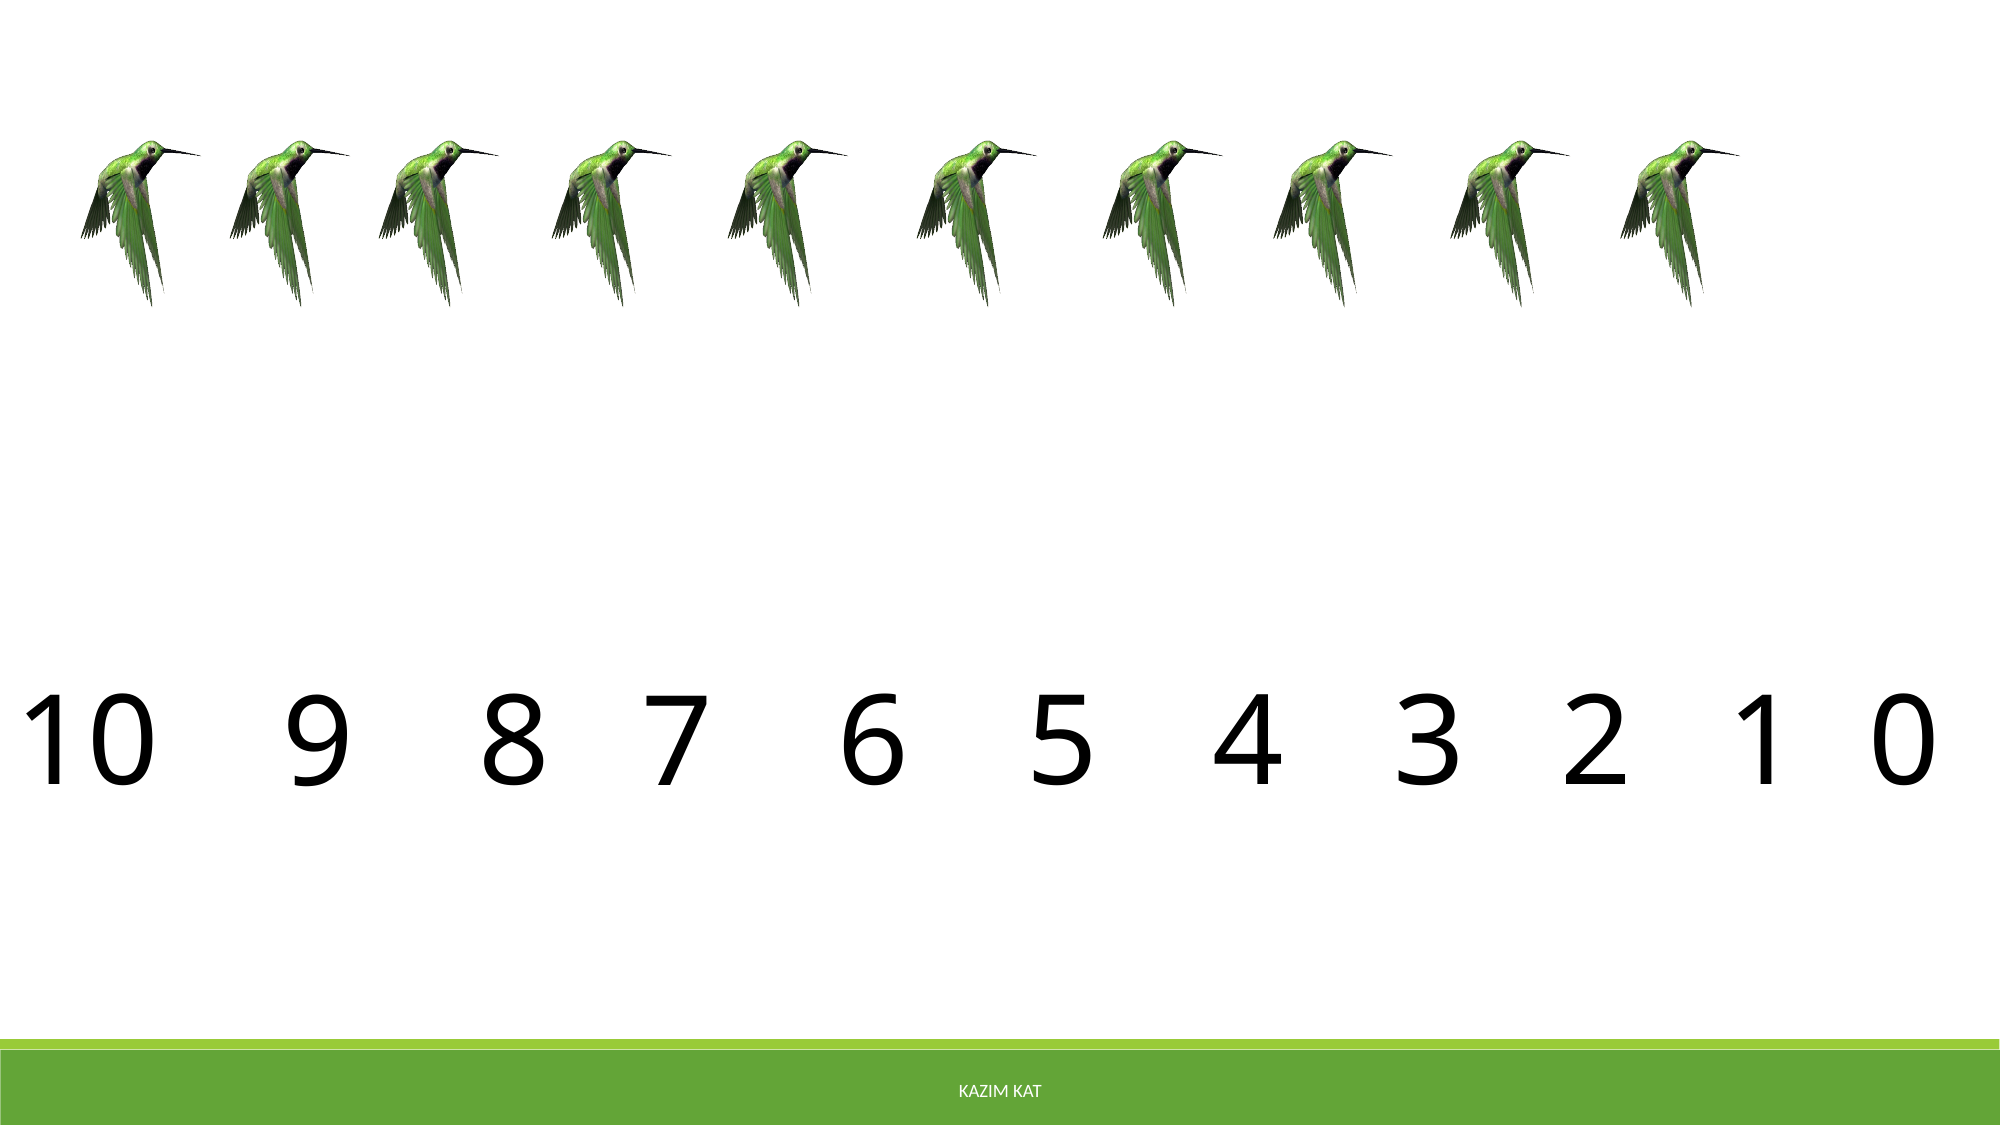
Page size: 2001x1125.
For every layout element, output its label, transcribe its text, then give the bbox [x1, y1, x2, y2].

picture [525, 39, 676, 316]
text_box 3 [1379, 651, 1515, 817]
text_box 1 [1713, 651, 1850, 817]
text_box 8 [464, 651, 601, 817]
text_box 5 [1011, 651, 1148, 817]
text_box 0 [1853, 651, 1990, 817]
text_box 6 [822, 651, 959, 817]
picture [54, 39, 503, 316]
picture [1075, 39, 1226, 316]
picture [1423, 39, 1574, 316]
picture [1593, 39, 1744, 316]
footer Kazım KAT [604, 1059, 1396, 1120]
text_box 7 [626, 652, 763, 818]
text_box 4 [1197, 651, 1334, 817]
picture [700, 39, 851, 316]
text_box 2 [1545, 651, 1682, 817]
picture [1246, 39, 1397, 316]
picture [890, 39, 1040, 316]
text_box 10 [0, 651, 204, 817]
text_box 9 [267, 652, 404, 818]
